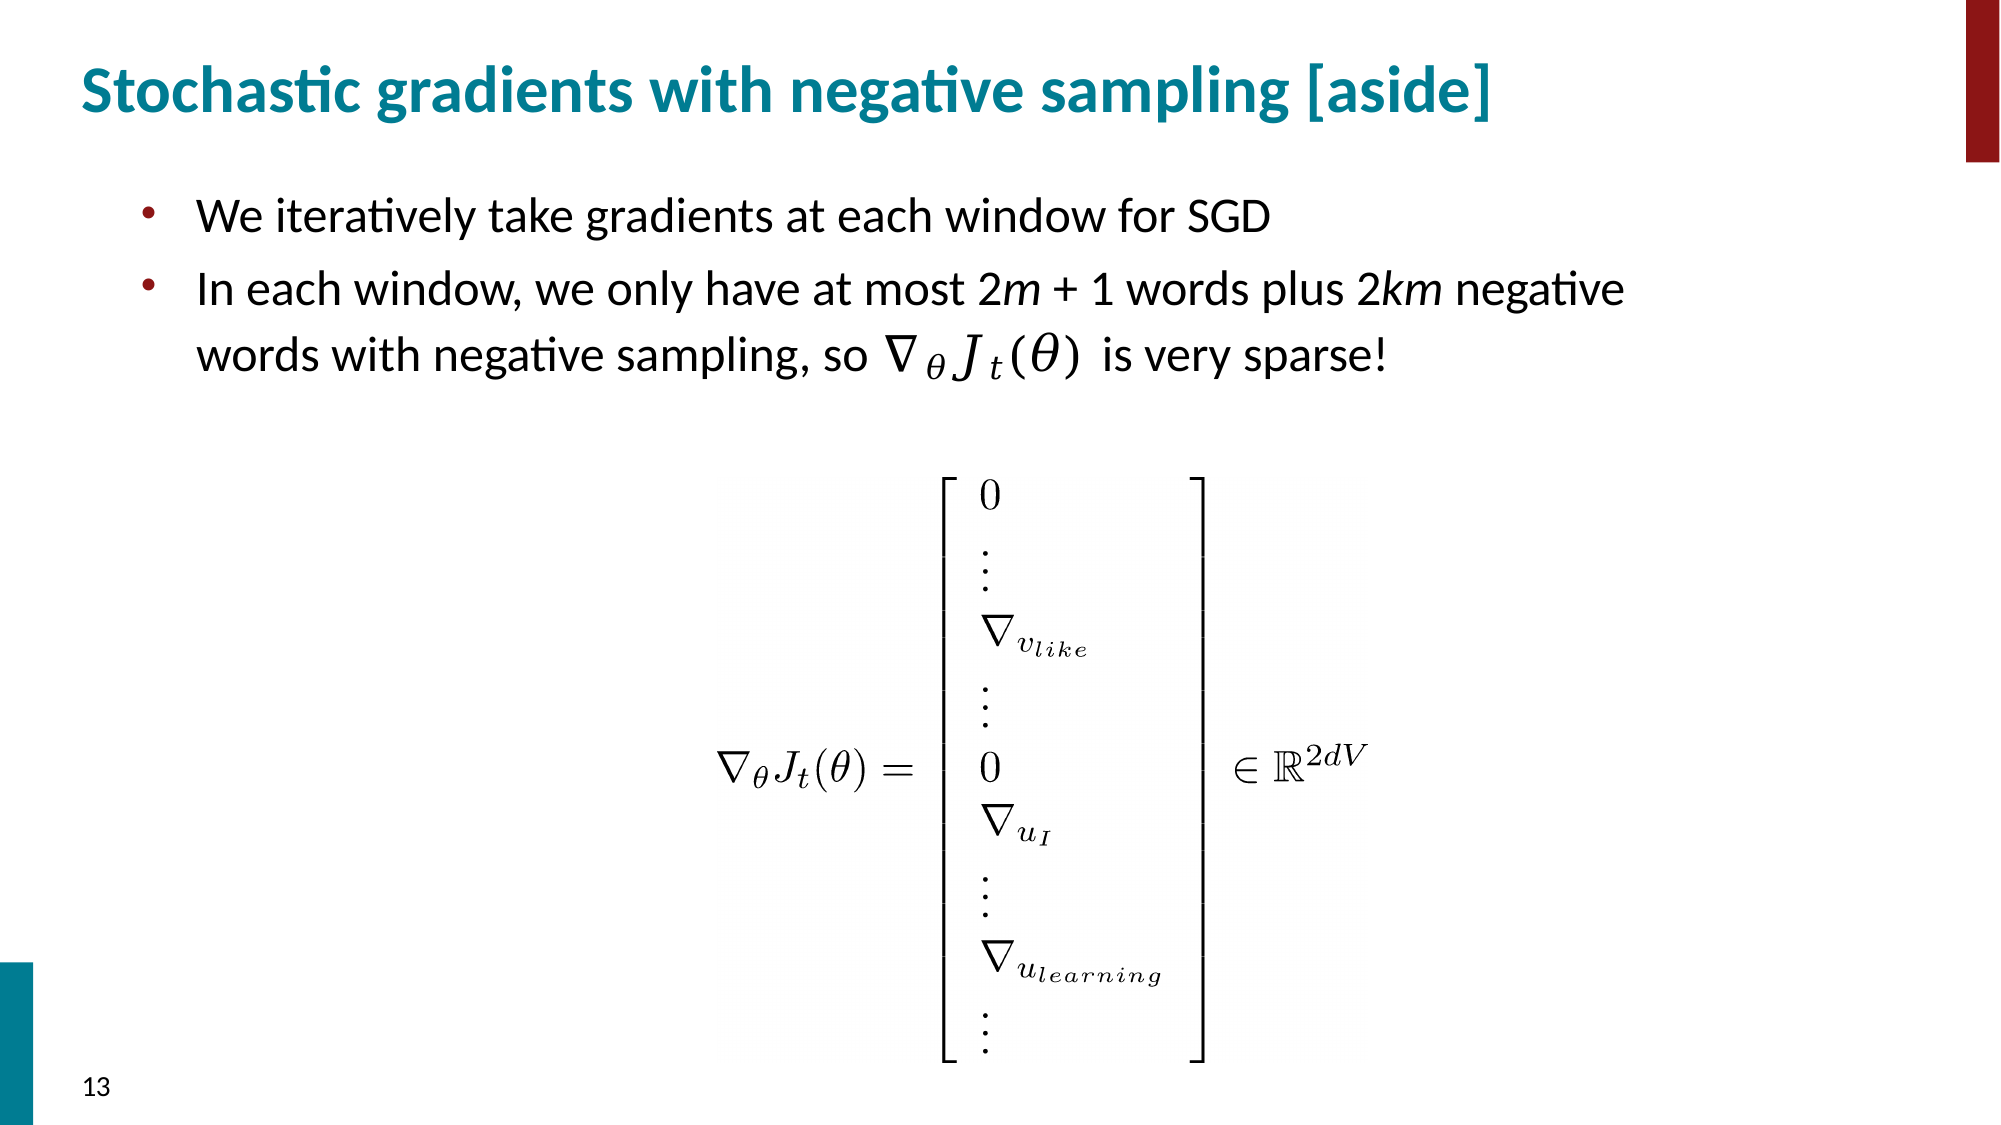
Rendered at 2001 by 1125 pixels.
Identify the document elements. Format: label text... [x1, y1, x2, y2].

title Stochastic gradients with negative sampling [aside] [79, 4, 1921, 234]
text_box We iteratively take gradients at each window for SGD In each window, we only have at most 2m + 1 words plus 2km negative words with negative sampling, so ∇𝜃𝐽𝑡(𝜃) is very sparse! [135, 167, 1641, 387]
slide_number 10 [75, 1067, 120, 1125]
picture [716, 477, 1369, 1063]
